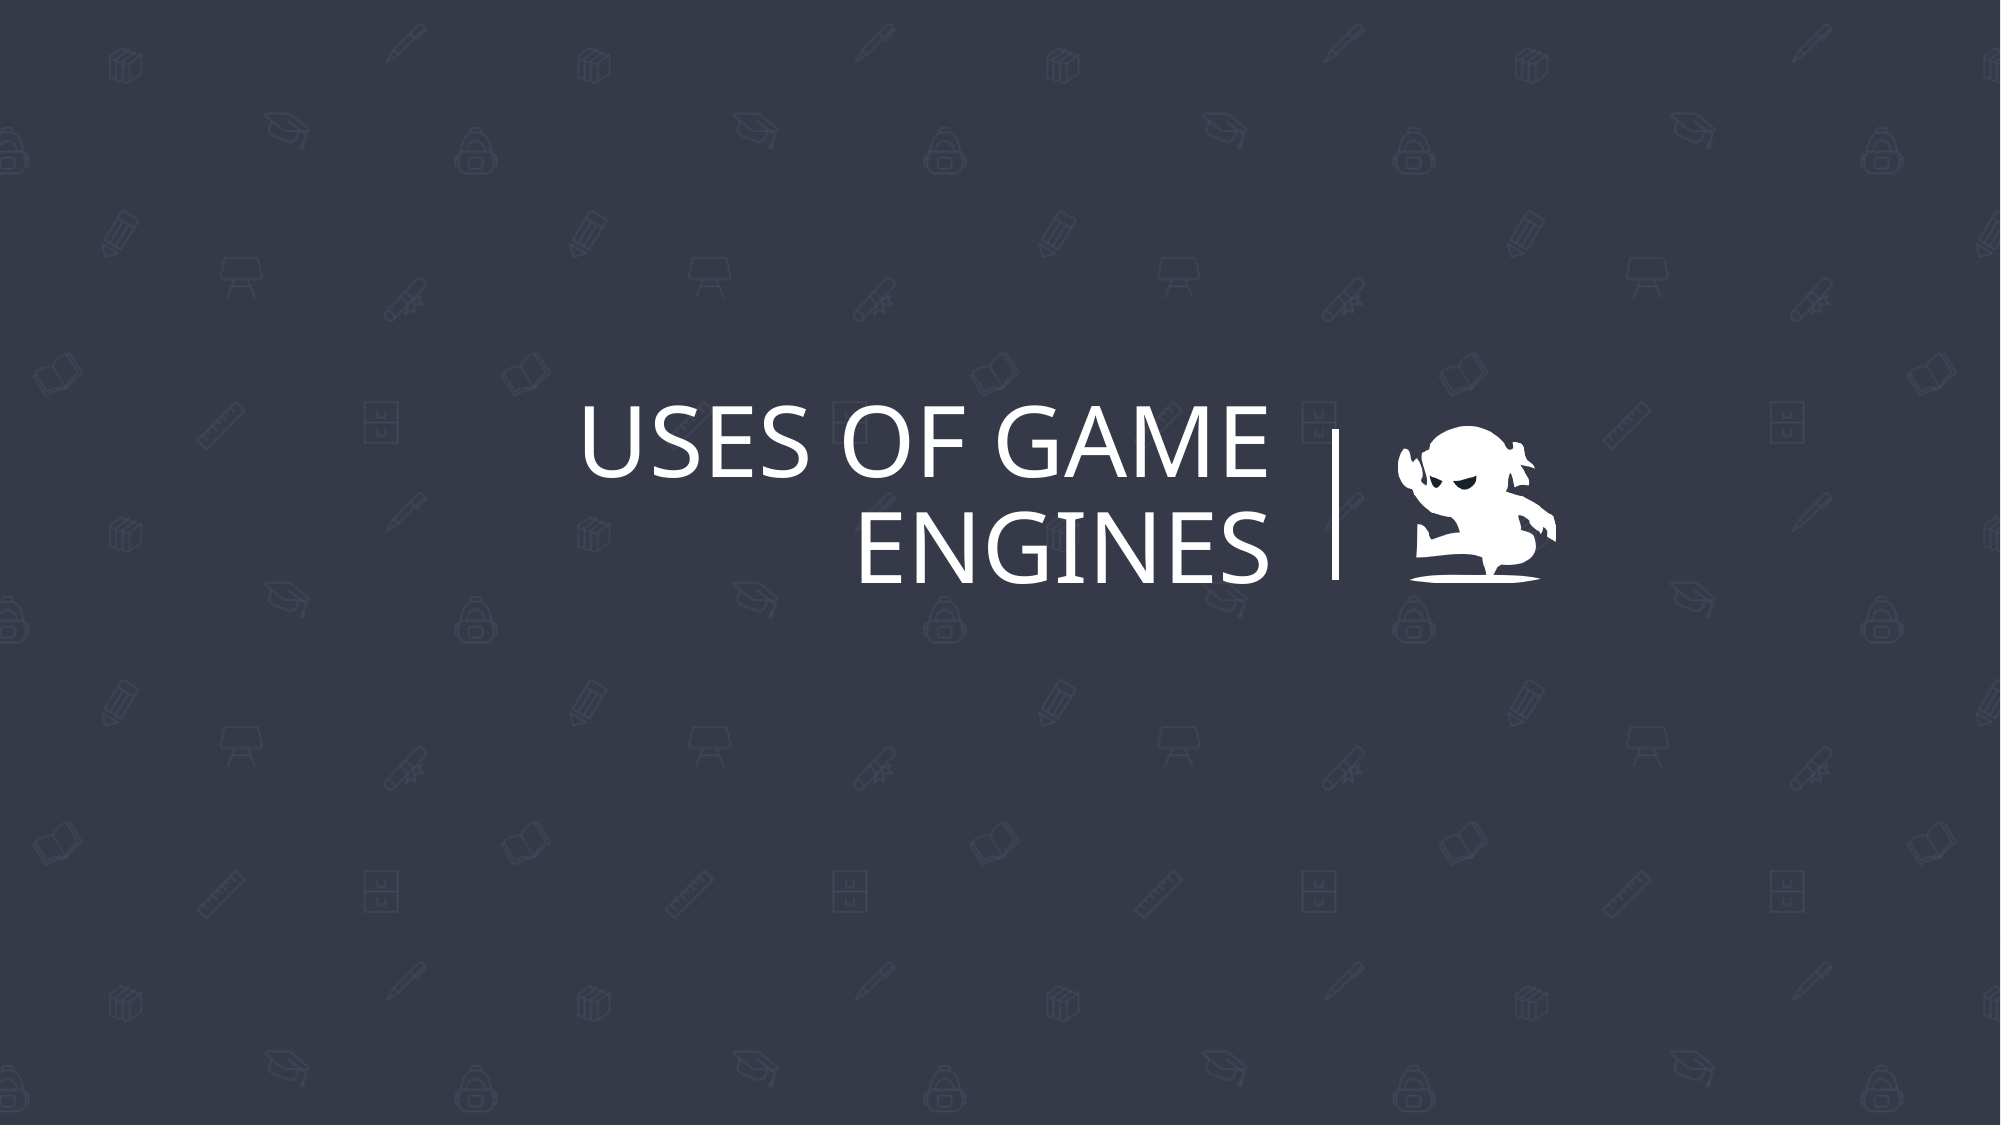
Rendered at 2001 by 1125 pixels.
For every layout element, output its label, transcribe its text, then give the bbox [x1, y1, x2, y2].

picture [0, 0, 2001, 1125]
title USES OF GAME ENGINES [330, 389, 1273, 606]
